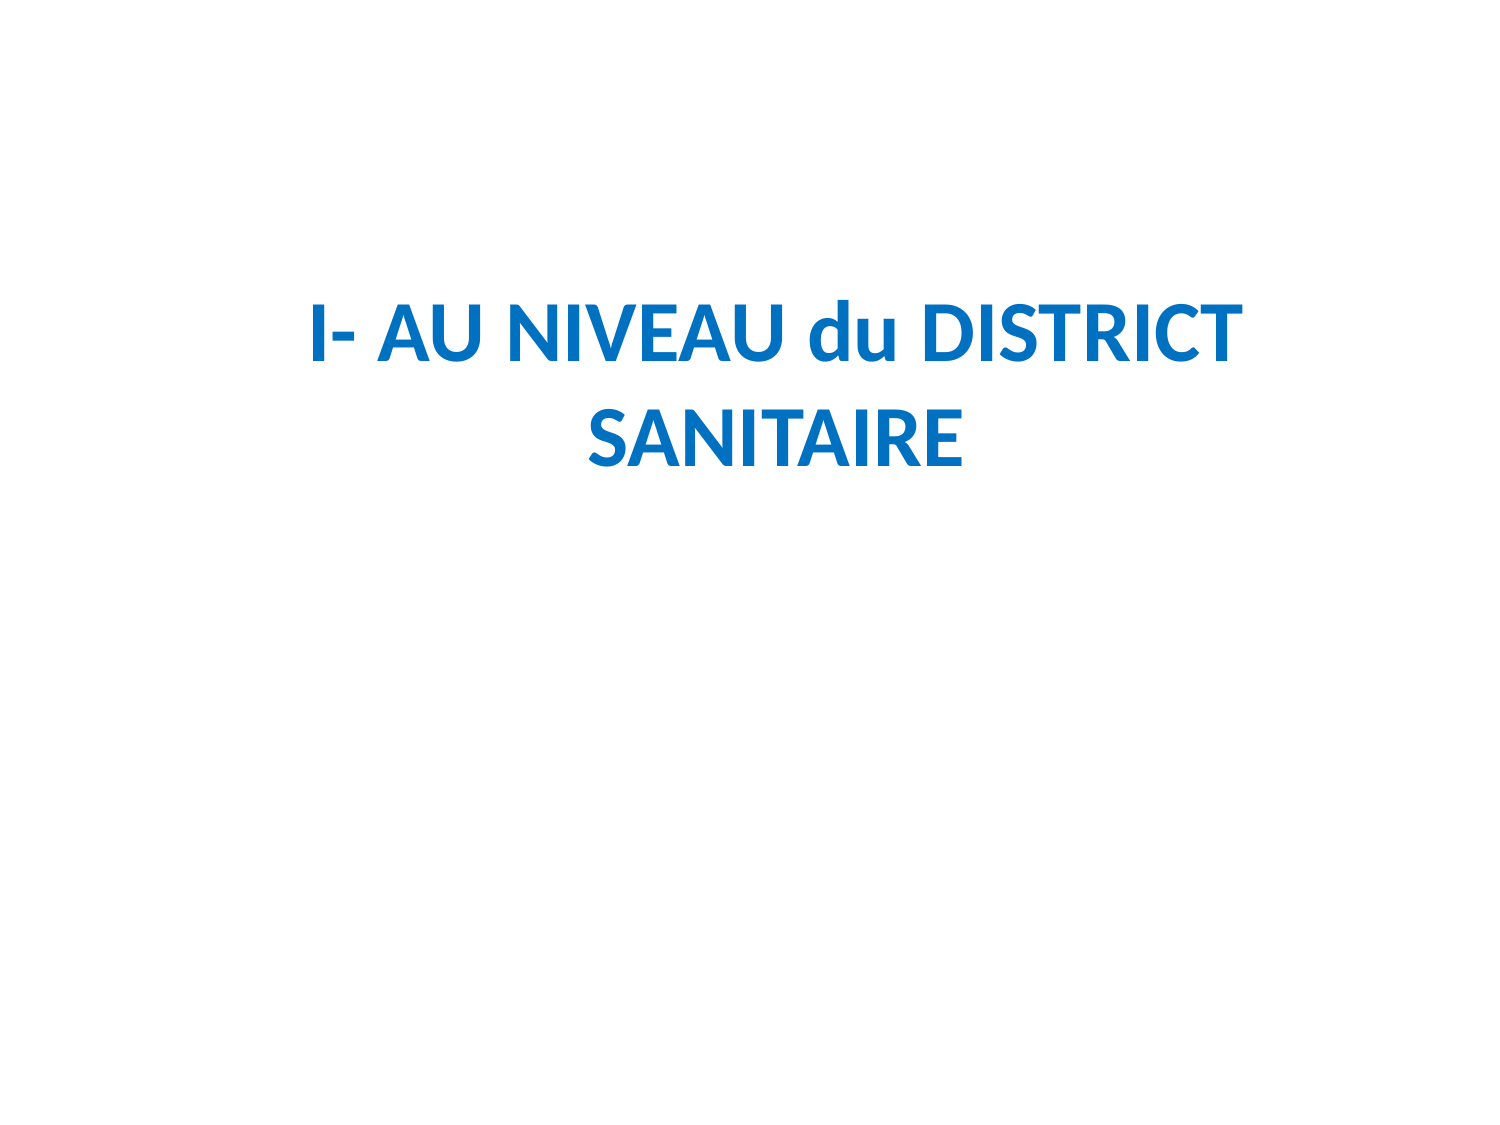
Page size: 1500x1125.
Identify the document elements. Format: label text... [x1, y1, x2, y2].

title I- AU NIVEAU du DISTRICT SANITAIRE [159, 267, 1394, 492]
